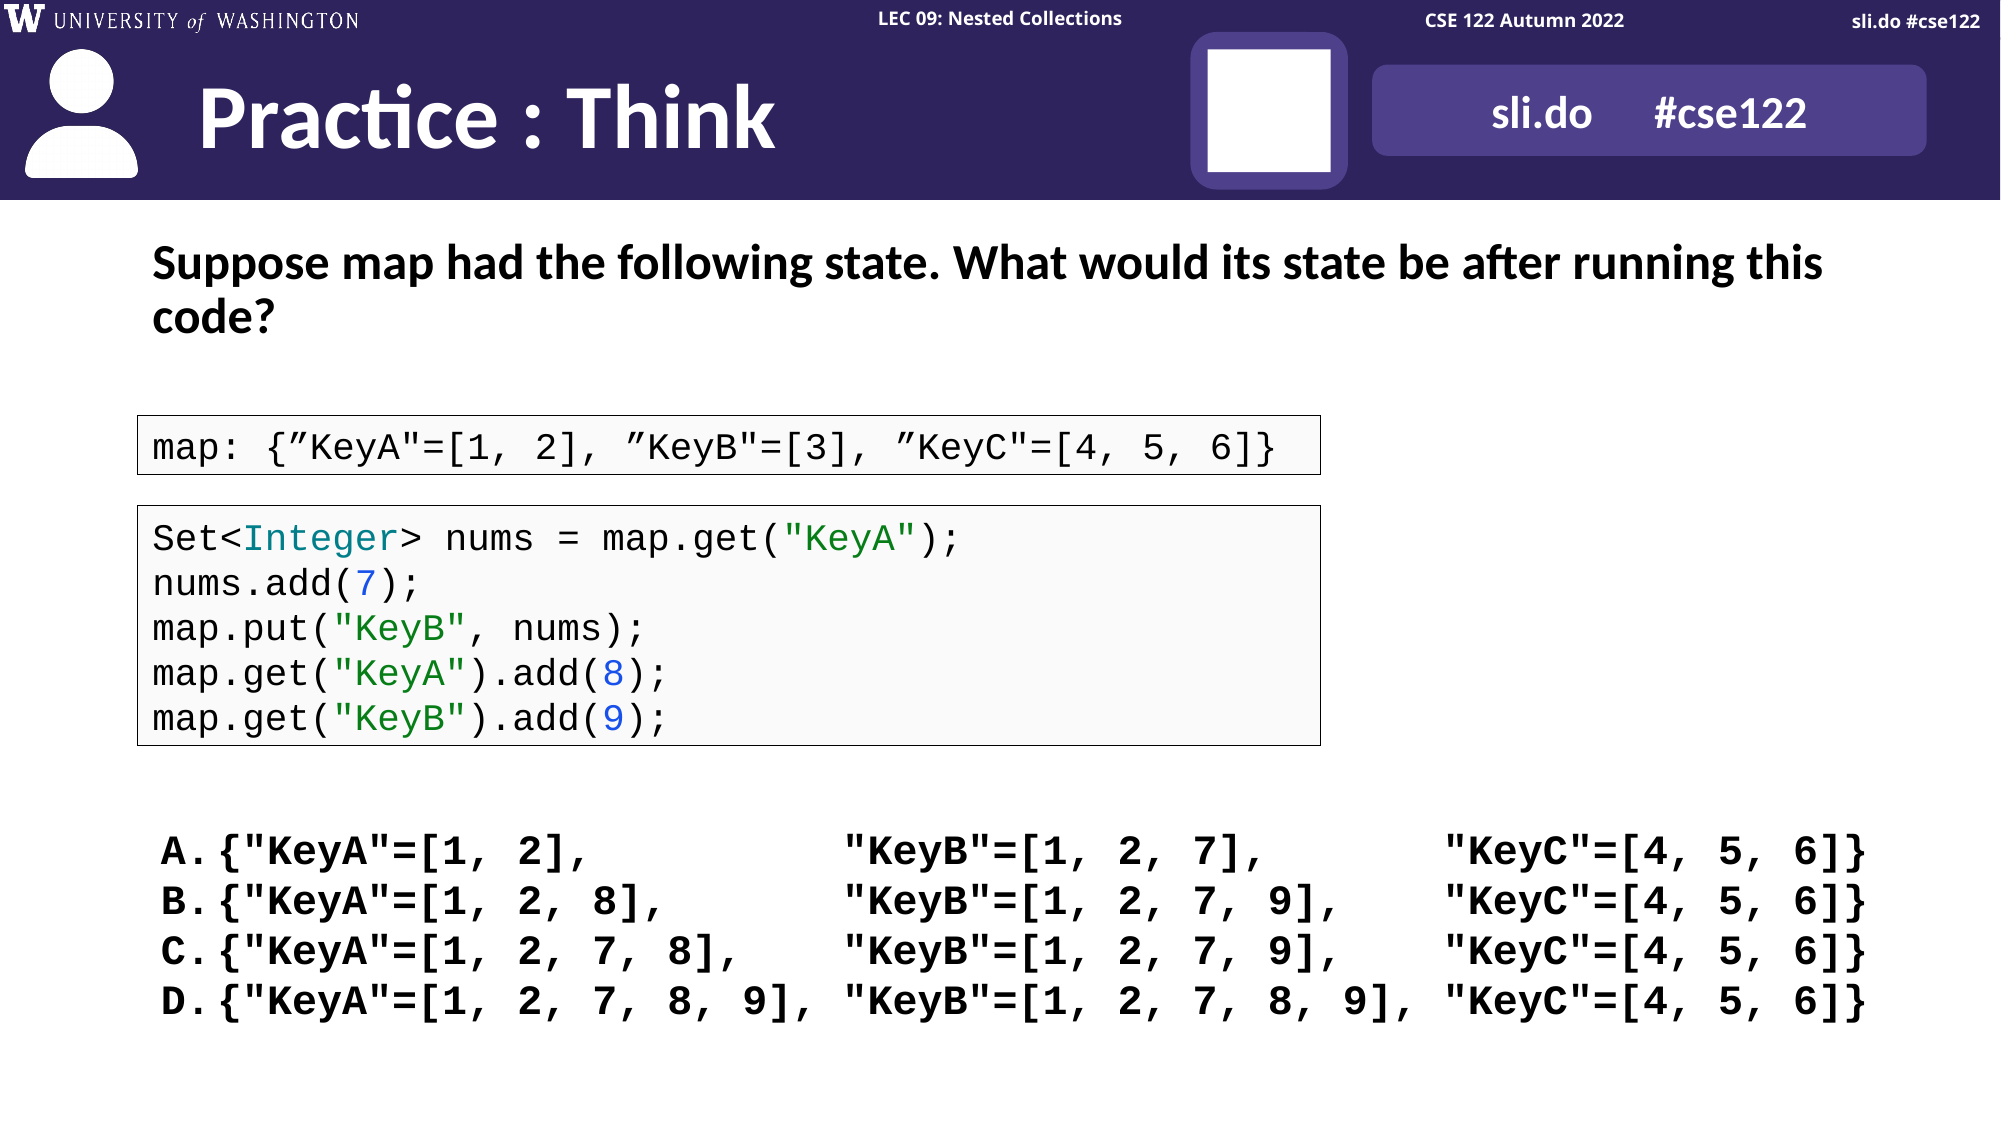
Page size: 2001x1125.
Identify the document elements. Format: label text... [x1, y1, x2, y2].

text_box map: {”KeyA"=[1, 2], ”KeyB"=[3], ”KeyC"=[4, 5, 6]} [137, 415, 1321, 475]
title Suppose map had the following state. What would its state be after running this code? [137, 227, 1863, 353]
picture [4, 4, 358, 33]
text_box {"KeyA"=[1, 2], "KeyB"=[1, 2, 7], "KeyC"=[4, 5, 6]} {"KeyA"=[1, 2, 8], "KeyB"=[1, 2, 7, 9], "KeyC"=[4, 5, 6]} {"KeyA"=[1, 2, 7, 8], "KeyB"=[1, 2, 7, 9], "KeyC"=[4, 5, 6]} {"KeyA"=[1, 2, 7, 8, 9], "KeyB"=[1, 2, 7, 8, 9], "KeyC"=[4, 5, 6]} [146, 815, 1883, 1030]
picture [25, 49, 138, 178]
text_box Set<Integer> nums = map.get("KeyA"); nums.add(7); map.put("KeyB", nums); map.get("KeyA").add(8); map.get("KeyB").add(9); [137, 505, 1321, 746]
